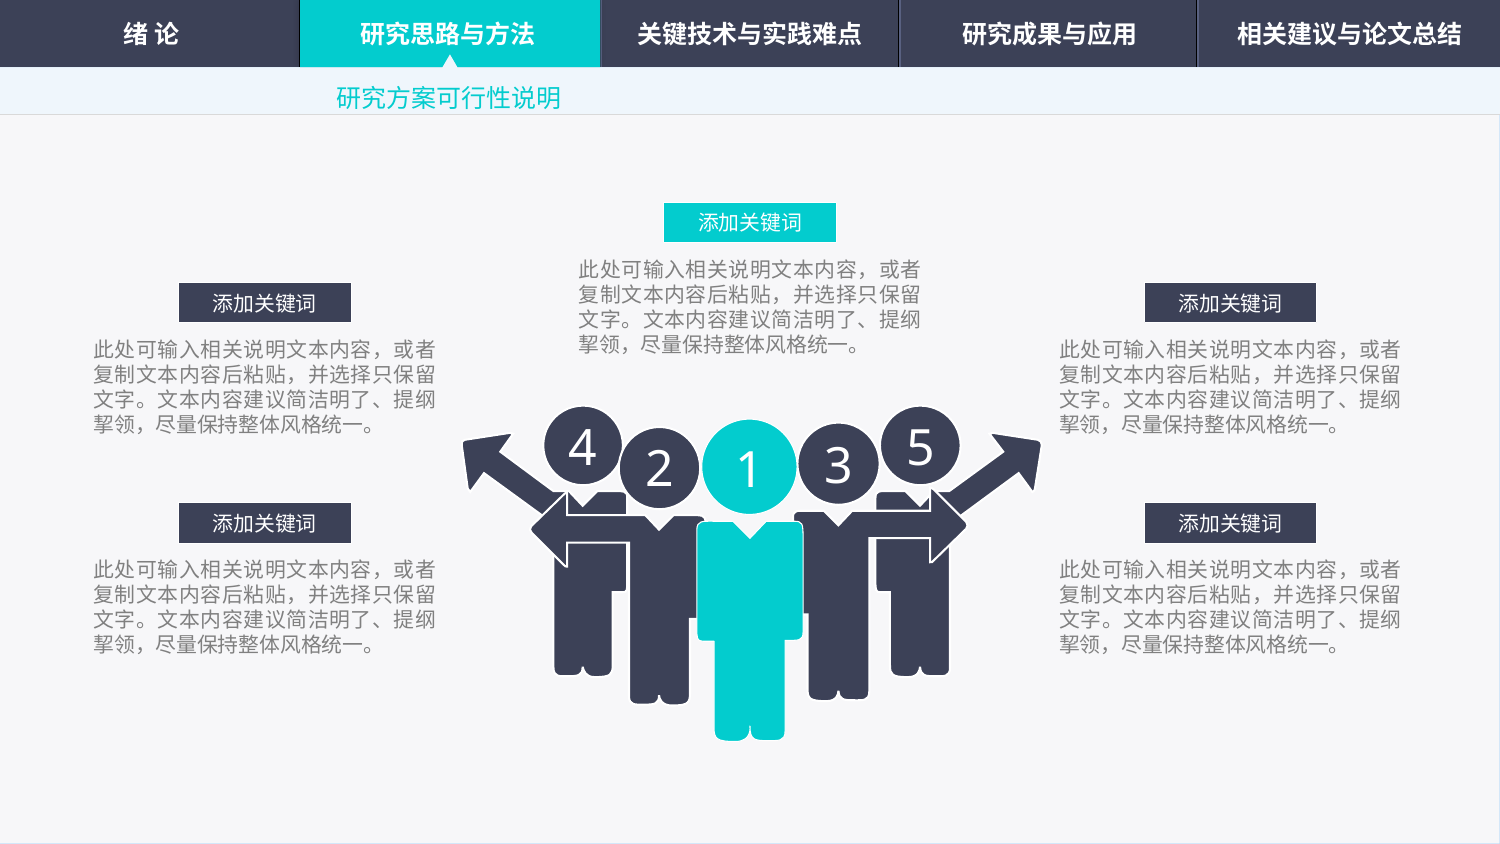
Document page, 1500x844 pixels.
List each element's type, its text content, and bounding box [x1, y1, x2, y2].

text_box 此处可输入相关说明文本内容，或者复制文本内容后粘贴，并选择只保留文字。文本内容建议简洁明了、提纲挈领，尽量保持整体风格统一。 [578, 256, 922, 357]
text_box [696, 418, 804, 742]
text_box 此处可输入相关说明文本内容，或者复制文本内容后粘贴，并选择只保留文字。文本内容建议简洁明了、提纲挈领，尽量保持整体风格统一。 [93, 557, 437, 657]
text_box 此处可输入相关说明文本内容，或者复制文本内容后粘贴，并选择只保留文字。文本内容建议简洁明了、提纲挈领，尽量保持整体风格统一。 [93, 336, 437, 437]
text_box 研究方案可行性说明 [322, 59, 577, 120]
text_box 关键技术与实践难点 [599, 9, 899, 59]
text_box 添加关键词 [1142, 280, 1319, 325]
text_box 添加关键词 [176, 501, 353, 545]
text_box 此处可输入相关说明文本内容，或者复制文本内容后粘贴，并选择只保留文字。文本内容建议简洁明了、提纲挈领，尽量保持整体风格统一。 [1059, 336, 1402, 437]
text_box 研究思路与方法 [297, 9, 599, 59]
text_box 绪 论 [0, 9, 297, 59]
text_box 添加关键词 [176, 280, 353, 325]
text_box 相关建议与论文总结 [1199, 9, 1500, 59]
text_box 研究成果与应用 [899, 9, 1199, 59]
text_box 添加关键词 [1142, 501, 1319, 545]
text_box 此处可输入相关说明文本内容，或者复制文本内容后粘贴，并选择只保留文字。文本内容建议简洁明了、提纲挈领，尽量保持整体风格统一。 [1059, 557, 1402, 657]
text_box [806, 422, 969, 702]
text_box 添加关键词 [662, 200, 838, 245]
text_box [460, 405, 628, 678]
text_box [529, 426, 691, 706]
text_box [875, 405, 1043, 678]
